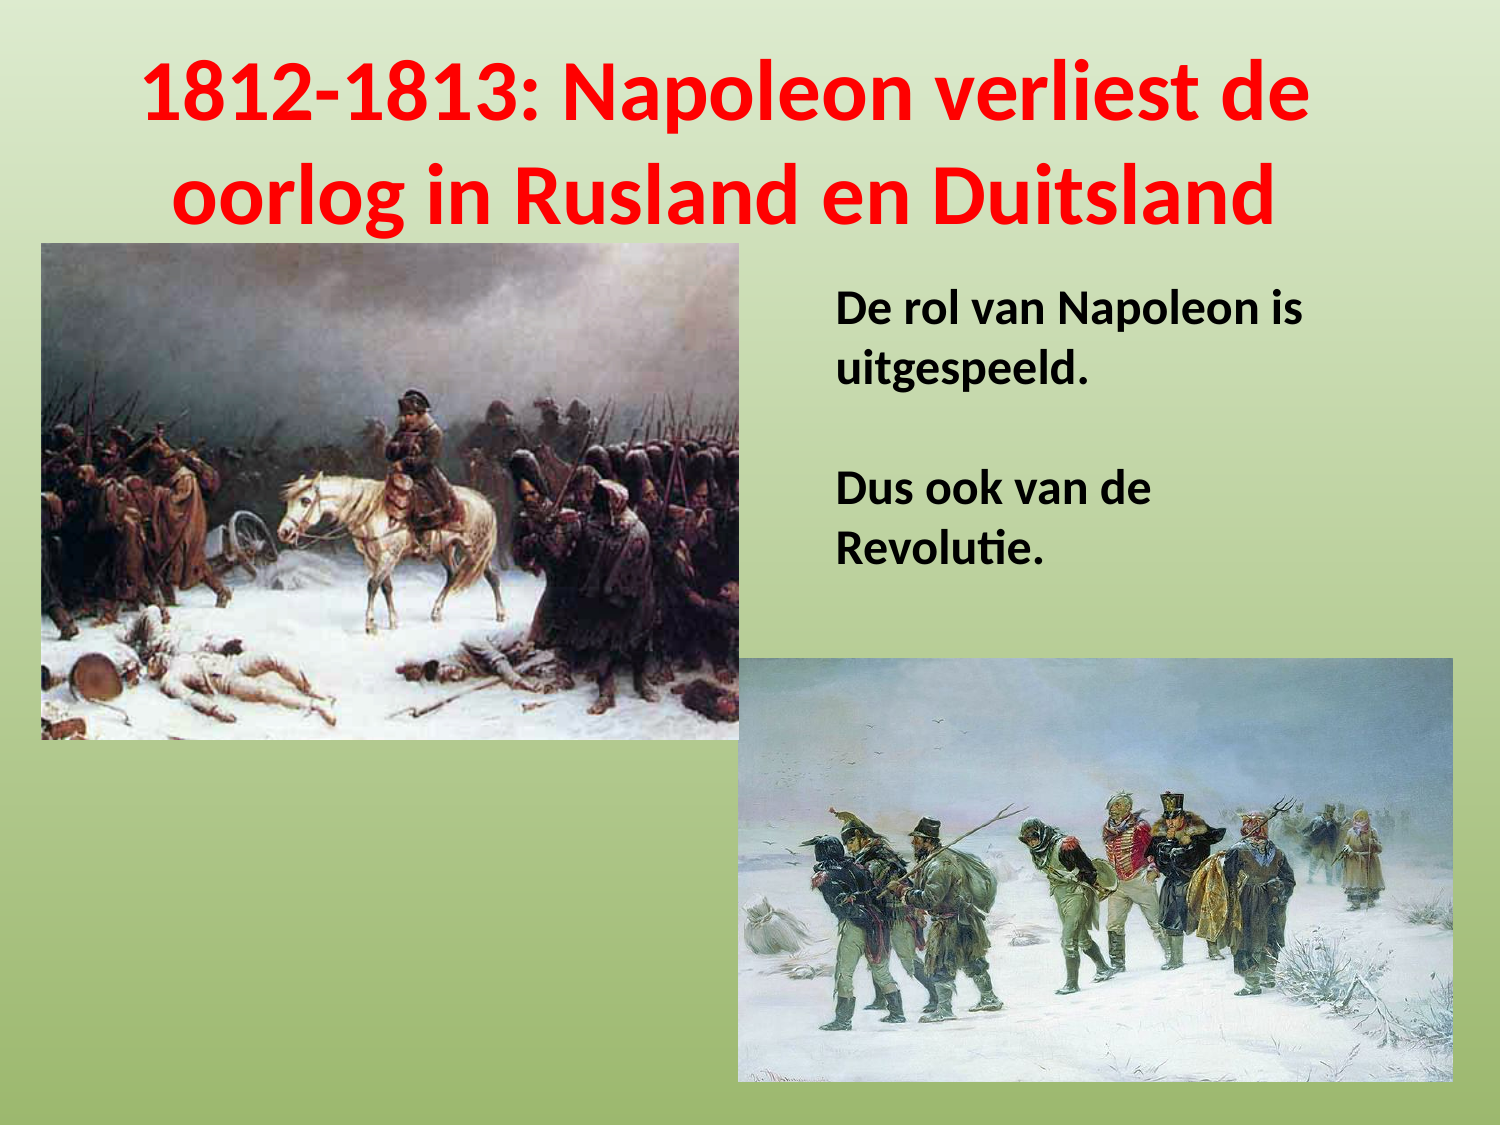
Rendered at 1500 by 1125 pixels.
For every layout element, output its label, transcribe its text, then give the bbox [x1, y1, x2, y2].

text_box De rol van Napoleon is uitgespeeld. Dus ook van de Revolutie. [820, 267, 1353, 582]
title 1812-1813: Napoleon verliest de oorlog in Rusland en Duitsland [75, 25, 1376, 250]
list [737, 658, 1454, 1082]
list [41, 243, 739, 740]
